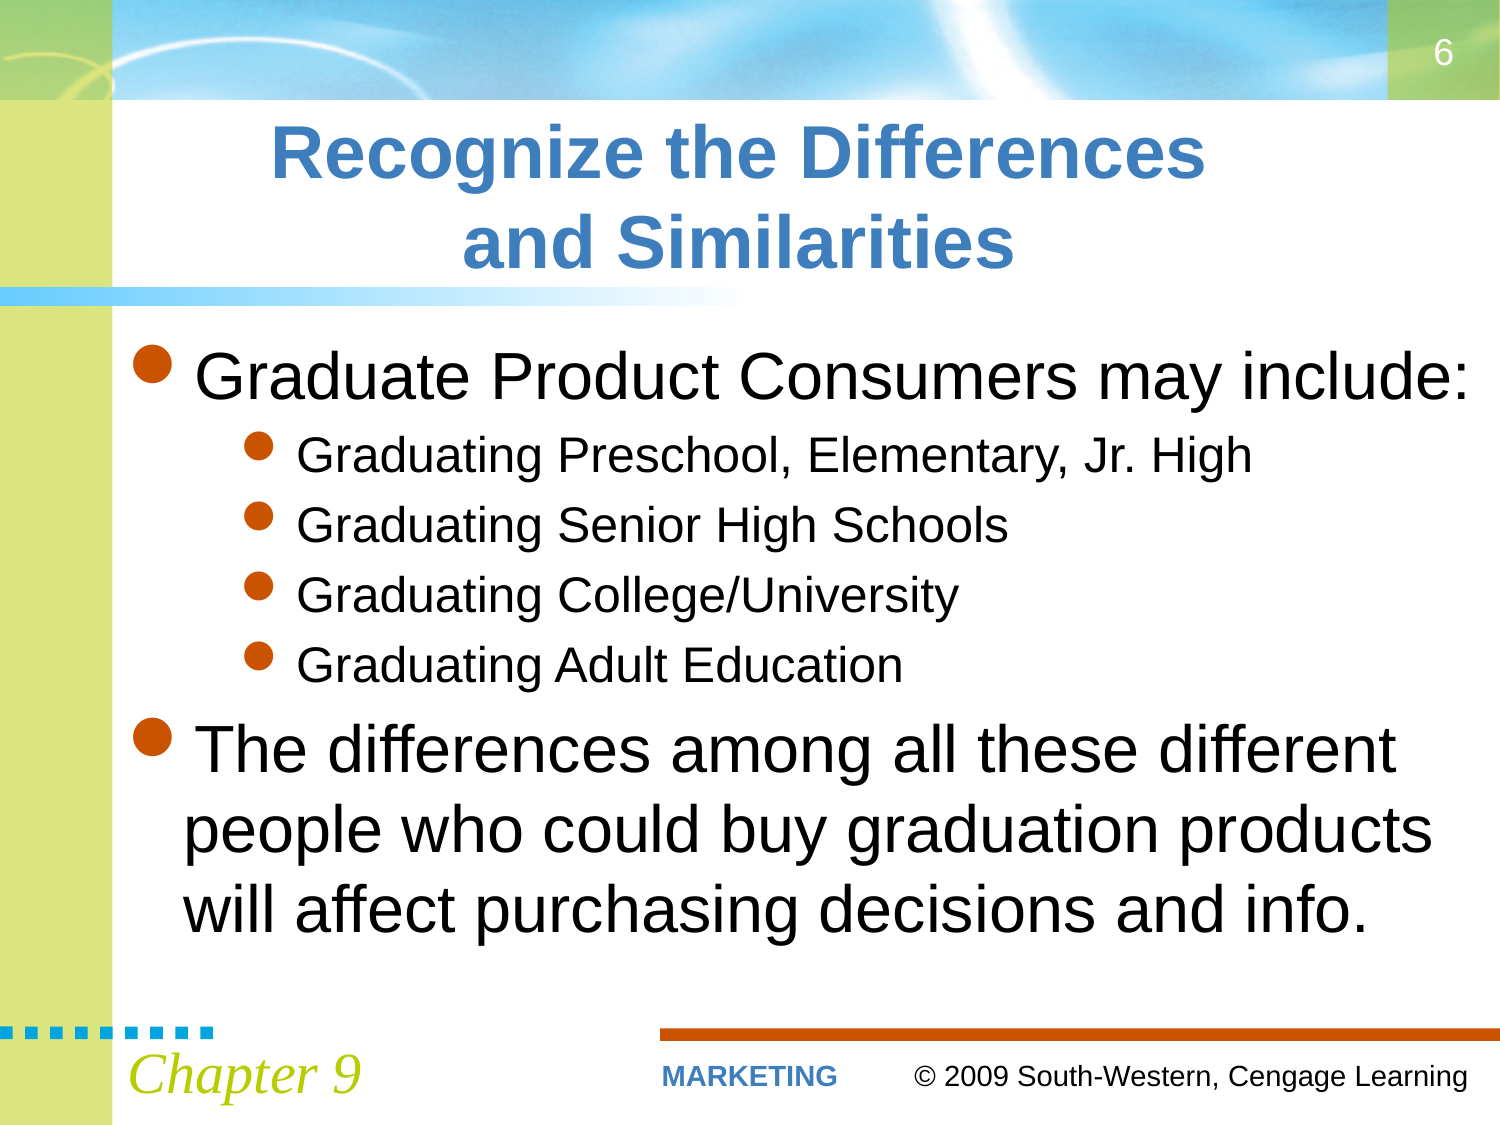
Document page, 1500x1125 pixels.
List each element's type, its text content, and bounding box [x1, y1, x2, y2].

slide_number 6 [1387, 0, 1500, 101]
footer Chapter 9 [112, 1051, 638, 1113]
list Graduate Product Consumers may include: Graduating Preschool, Elementary, Jr. High Graduating Senior High Schools Graduating College/University Graduating Adult Education The differences among all these different people who could buy graduation products will affect purchasing decisions and info. [112, 324, 1500, 1051]
title Recognize the Differences and Similarities [112, 99, 1388, 288]
